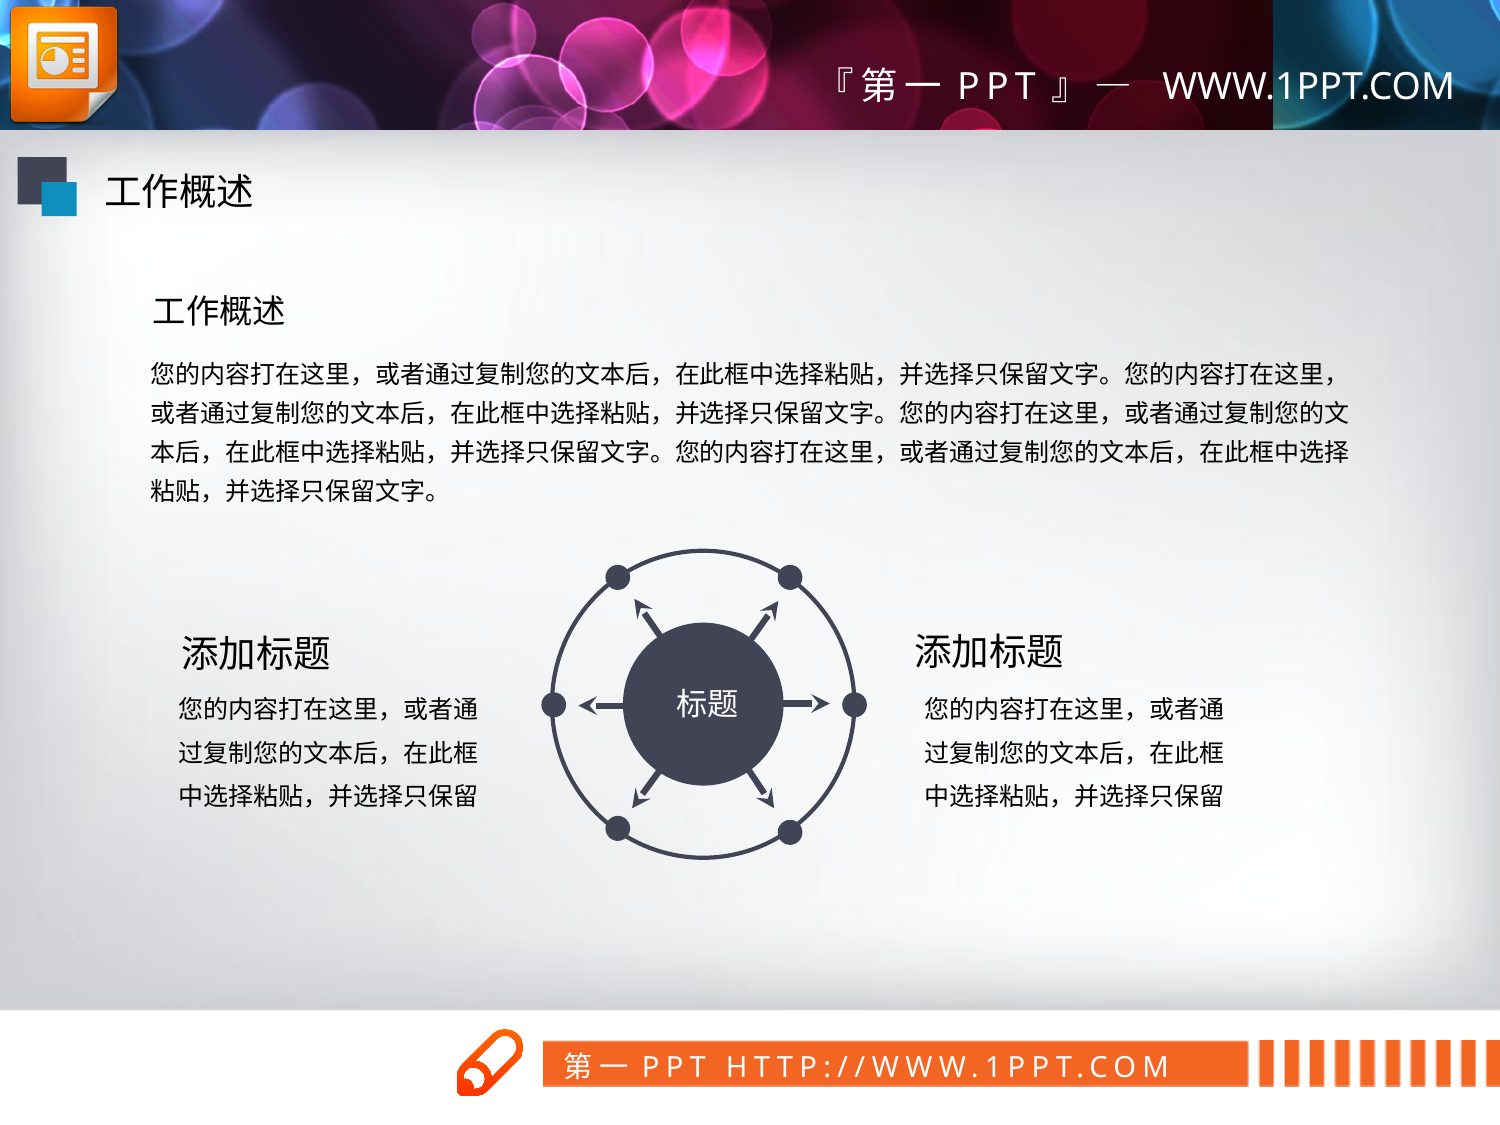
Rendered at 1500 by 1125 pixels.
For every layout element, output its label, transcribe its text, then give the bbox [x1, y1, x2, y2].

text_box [135, 282, 1366, 558]
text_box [156, 622, 494, 821]
picture [543, 1040, 1500, 1087]
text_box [17, 156, 77, 217]
text_box 工作概述 [89, 160, 270, 221]
picture [0, 0, 1500, 1012]
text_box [622, 622, 784, 786]
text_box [898, 620, 1240, 820]
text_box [543, 565, 866, 858]
